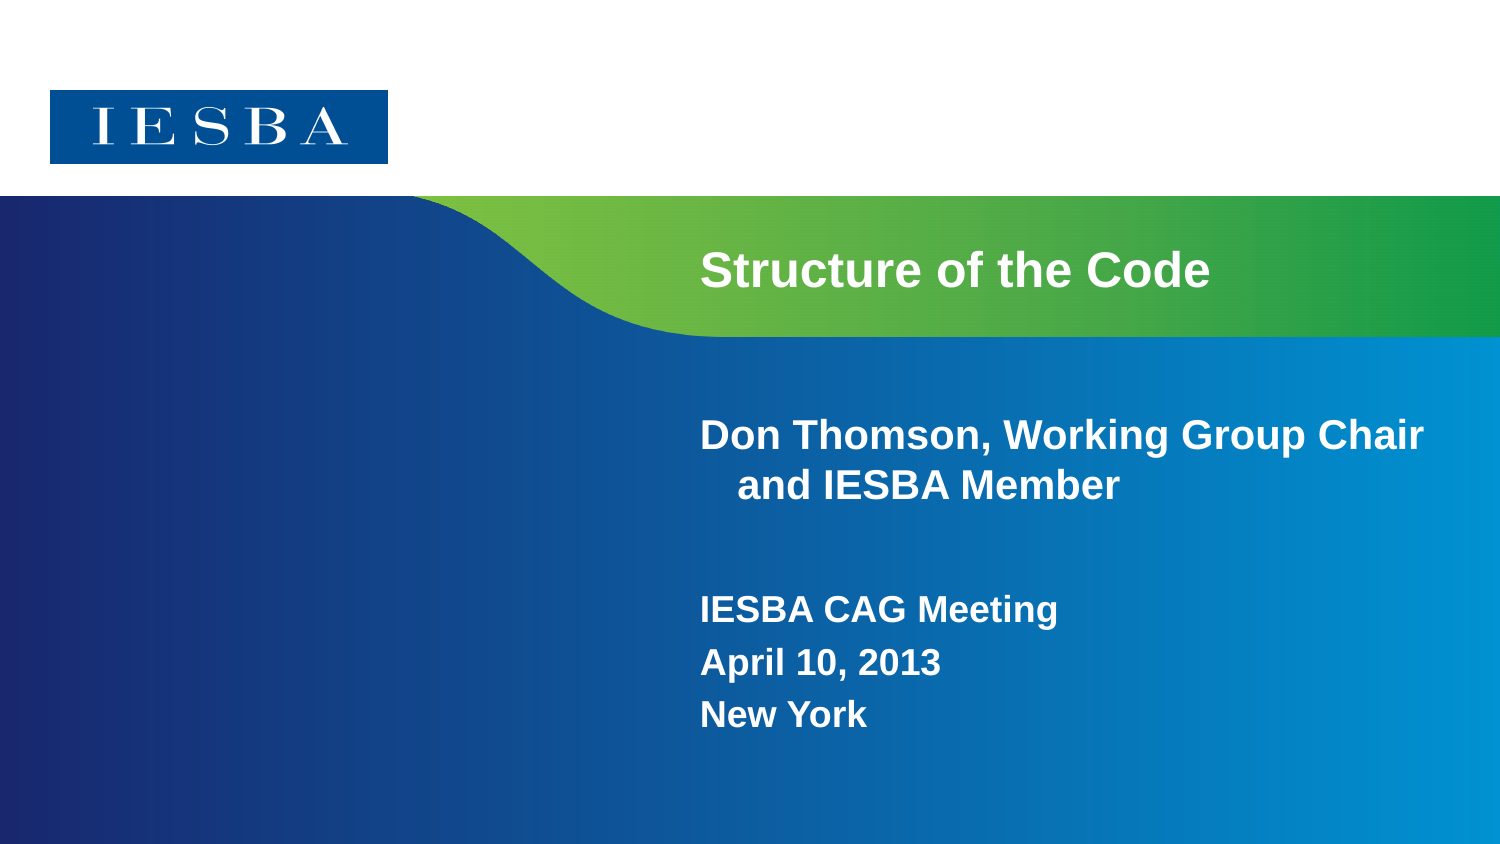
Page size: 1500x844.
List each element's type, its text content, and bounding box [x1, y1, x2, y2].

picture [50, 90, 388, 164]
subtitle Don Thomson, Working Group Chair and IESBA Member IESBA CAG Meeting April 10, 2013 New York [699, 407, 1450, 760]
title Structure of the Code [699, 206, 1463, 329]
picture [412, 196, 1500, 337]
